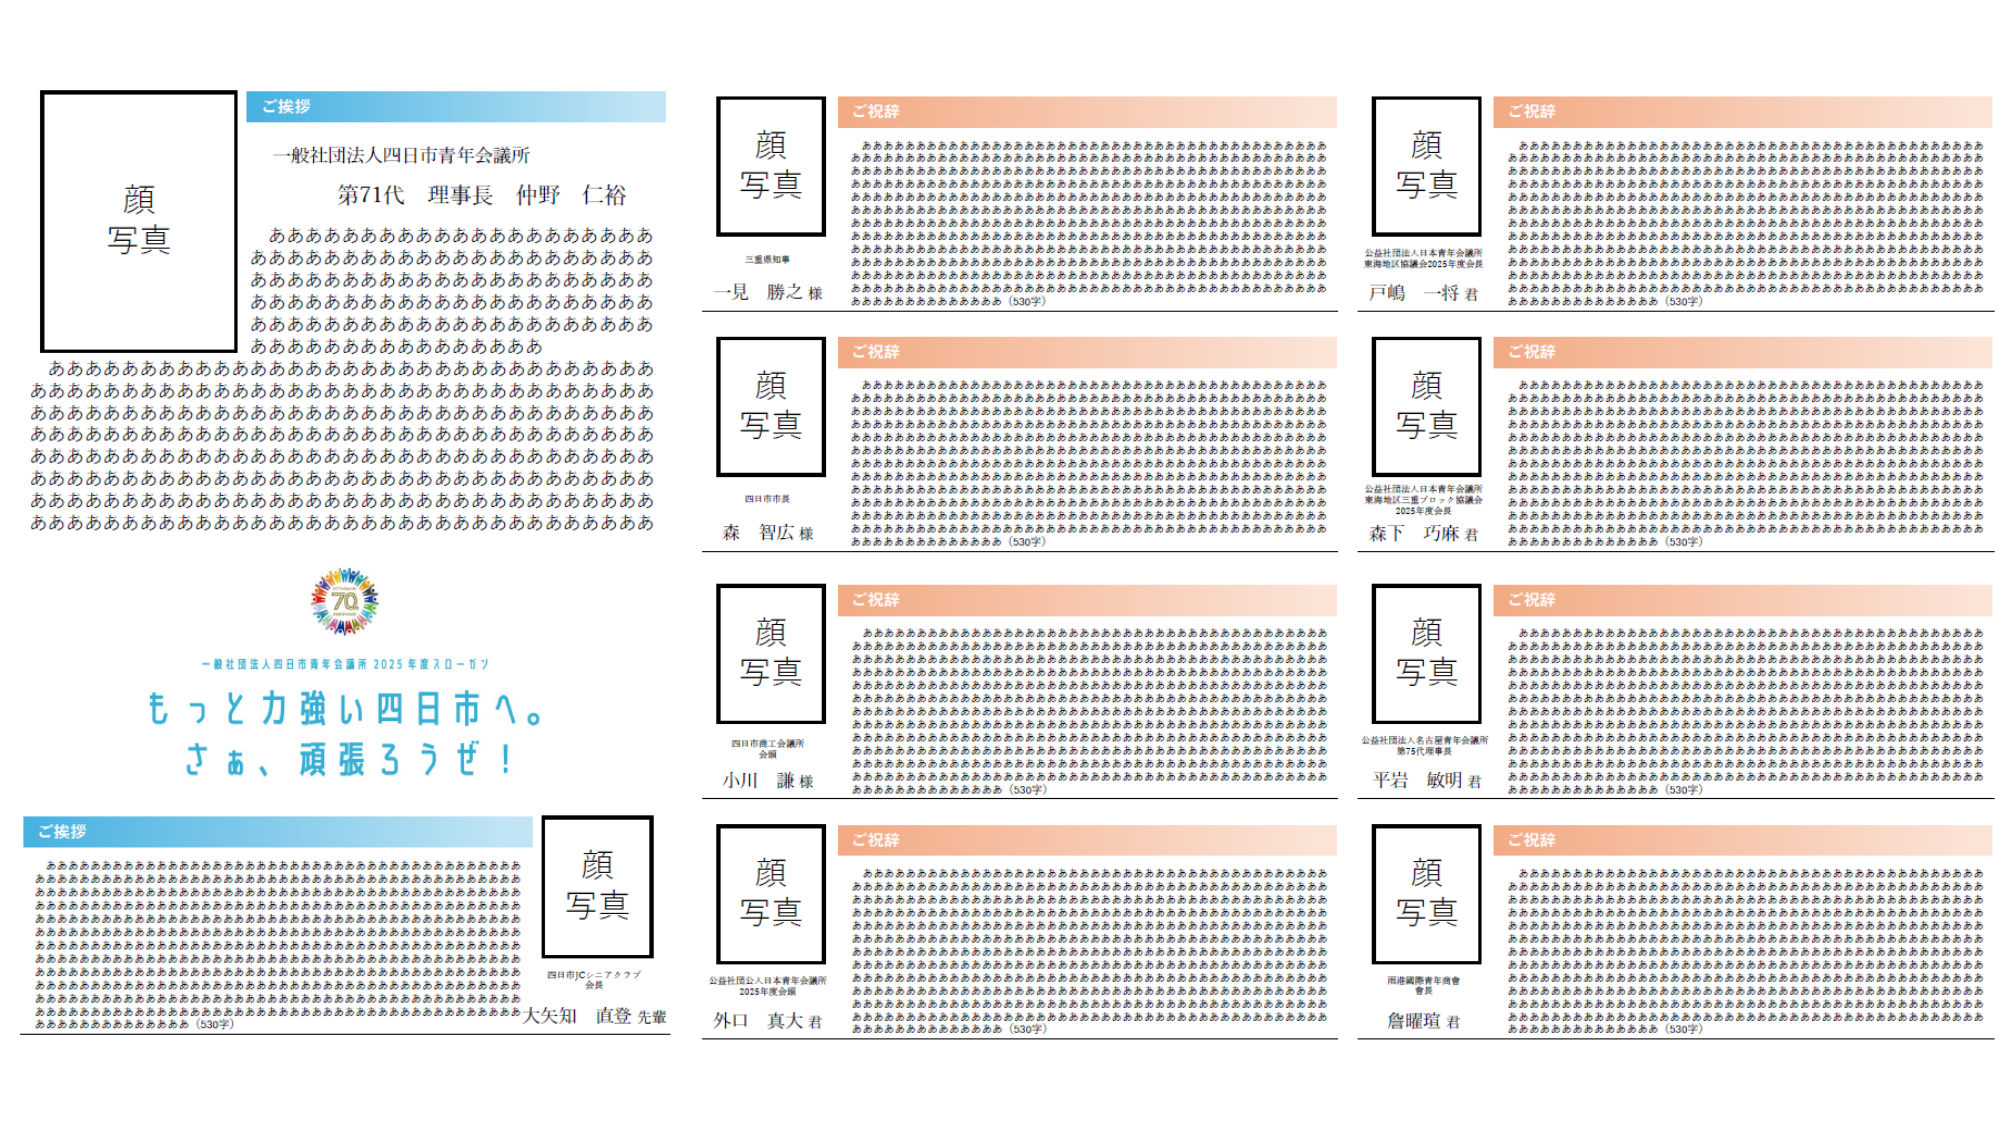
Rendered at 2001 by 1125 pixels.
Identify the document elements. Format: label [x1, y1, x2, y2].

picture [19, 78, 677, 1047]
picture [699, 78, 2000, 1047]
